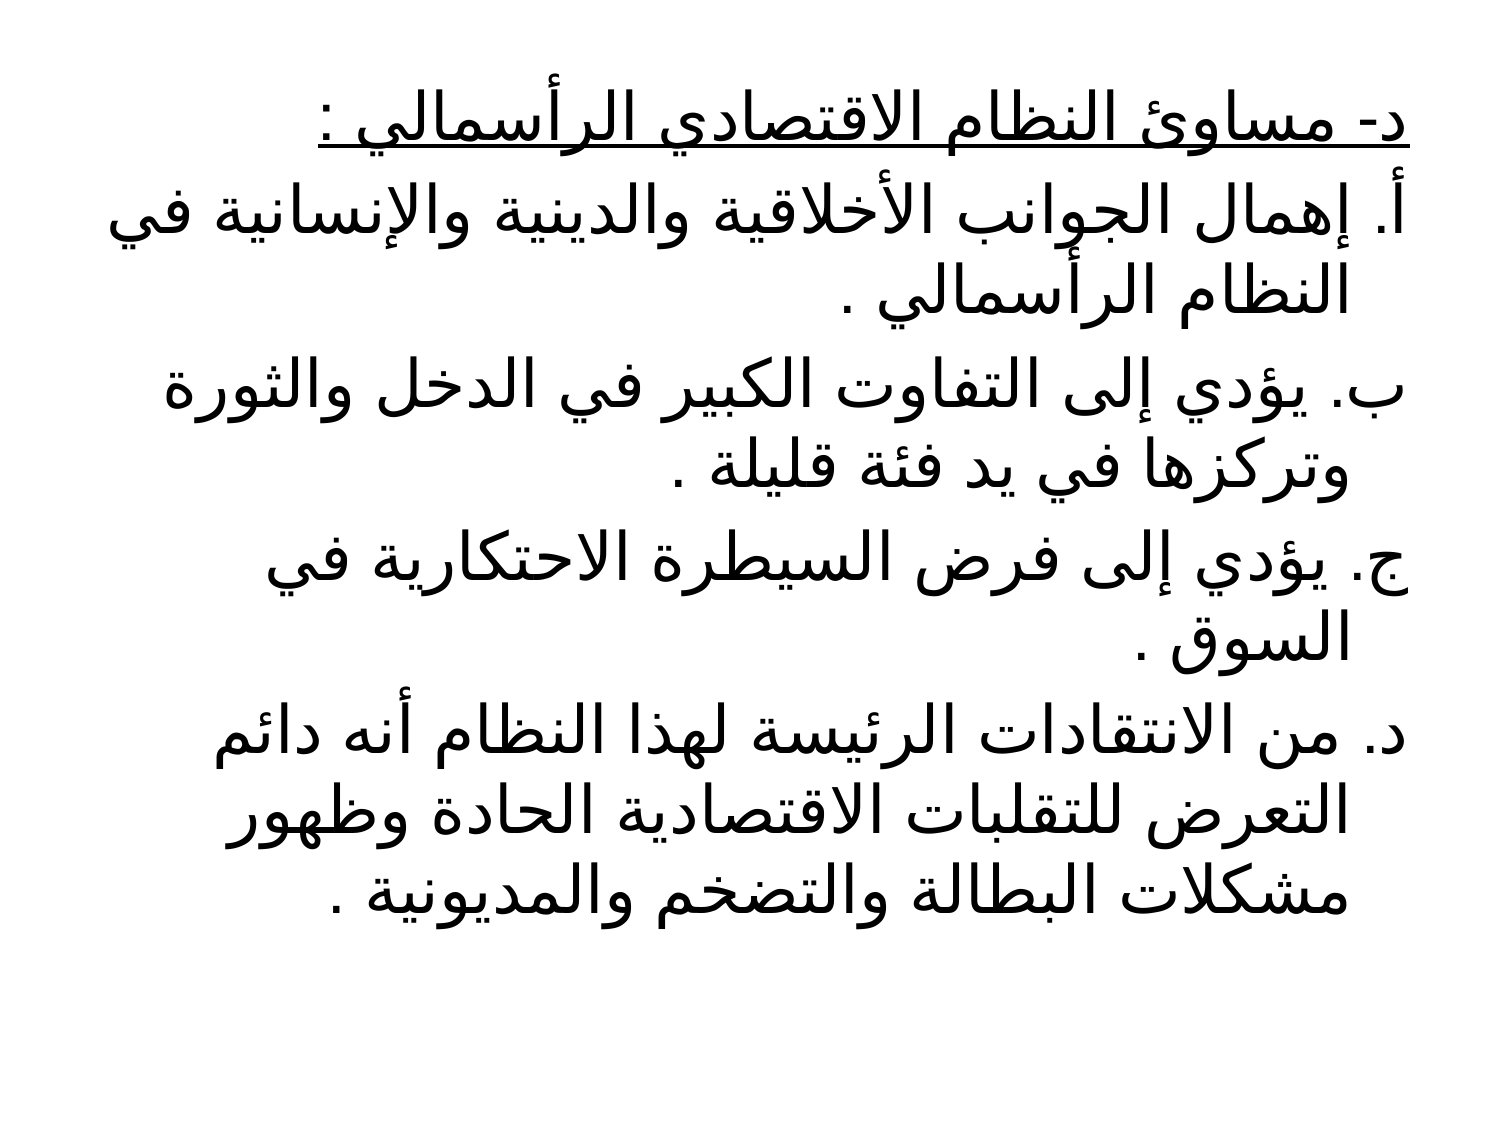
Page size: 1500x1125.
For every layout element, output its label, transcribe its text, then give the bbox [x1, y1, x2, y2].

list د- مساوئ النظام الاقتصادي الرأسمالي : أ. إهمال الجوانب الأخلاقية والدينية والإنسانية في النظام الرأسمالي . ب. يؤدي إلى التفاوت الكبير في الدخل والثورة وتركزها في يد فئة قليلة . ج. يؤدي إلى فرض السيطرة الاحتكارية في السوق . د. من الانتقادات الرئيسة لهذا النظام أنه دائم التعرض للتقلبات الاقتصادية الحادة وظهور مشكلات البطالة والتضخم والمديونية . [74, 66, 1426, 1006]
